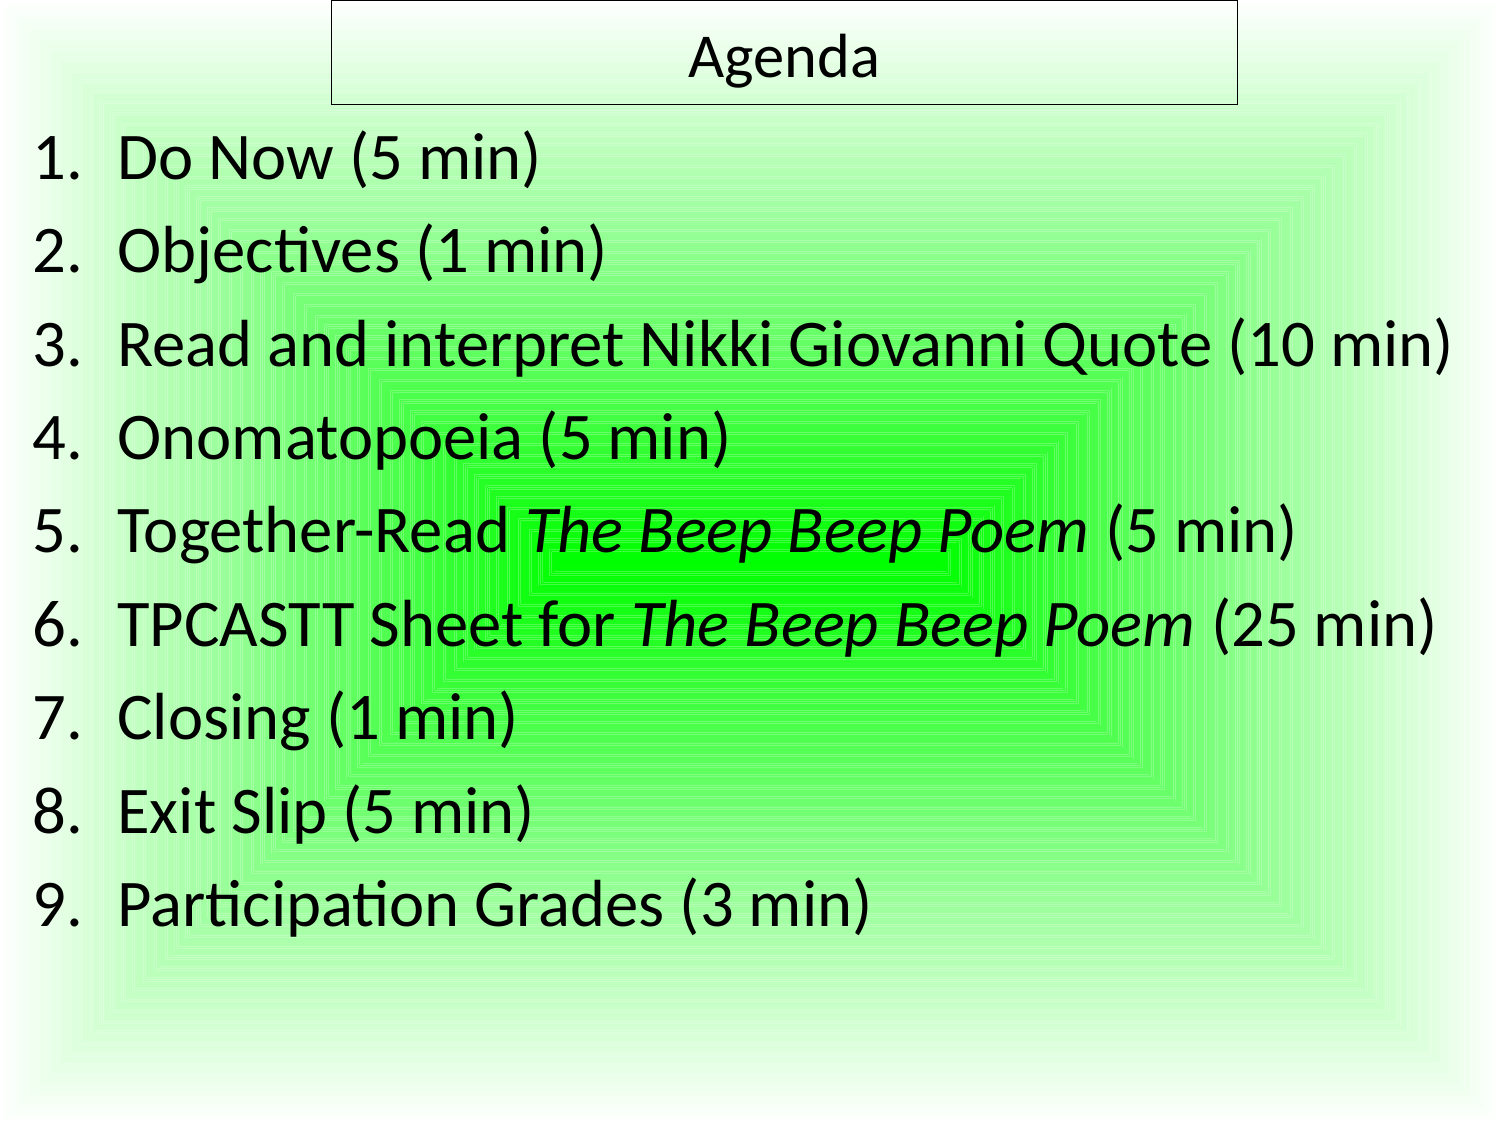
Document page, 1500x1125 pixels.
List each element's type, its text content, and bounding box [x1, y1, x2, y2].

text_box Agenda [331, 0, 1238, 105]
list Do Now (5 min) Objectives (1 min) Read and interpret Nikki Giovanni Quote (10 min) Onomatopoeia (5 min) Together-Read The Beep Beep Poem (5 min) TPCASTT Sheet for The Beep Beep Poem (25 min) Closing (1 min) Exit Slip (5 min) Participation Grades (3 min) [0, 104, 1500, 1125]
